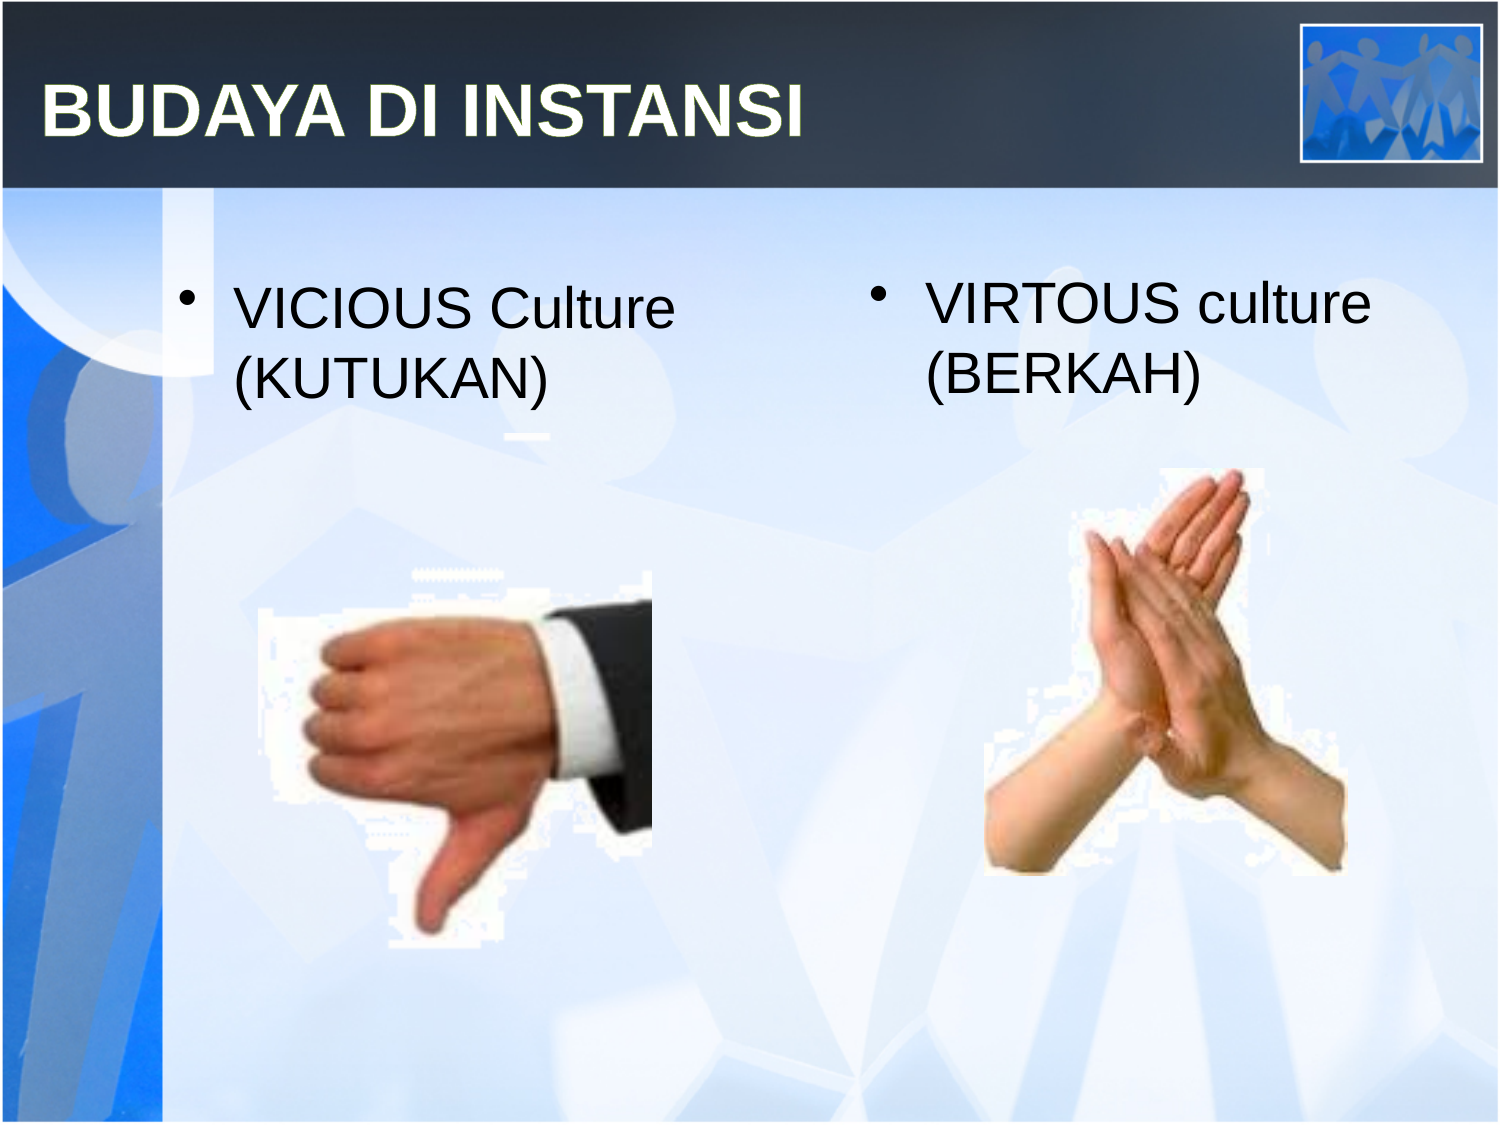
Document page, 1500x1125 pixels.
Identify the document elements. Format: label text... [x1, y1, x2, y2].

text_box VIRTOUS culture (BERKAH) [853, 257, 1500, 488]
picture [0, 0, 1500, 1125]
list VICIOUS Culture (KUTUKAN) [162, 262, 821, 493]
title Budaya di instansi [24, 37, 1476, 176]
